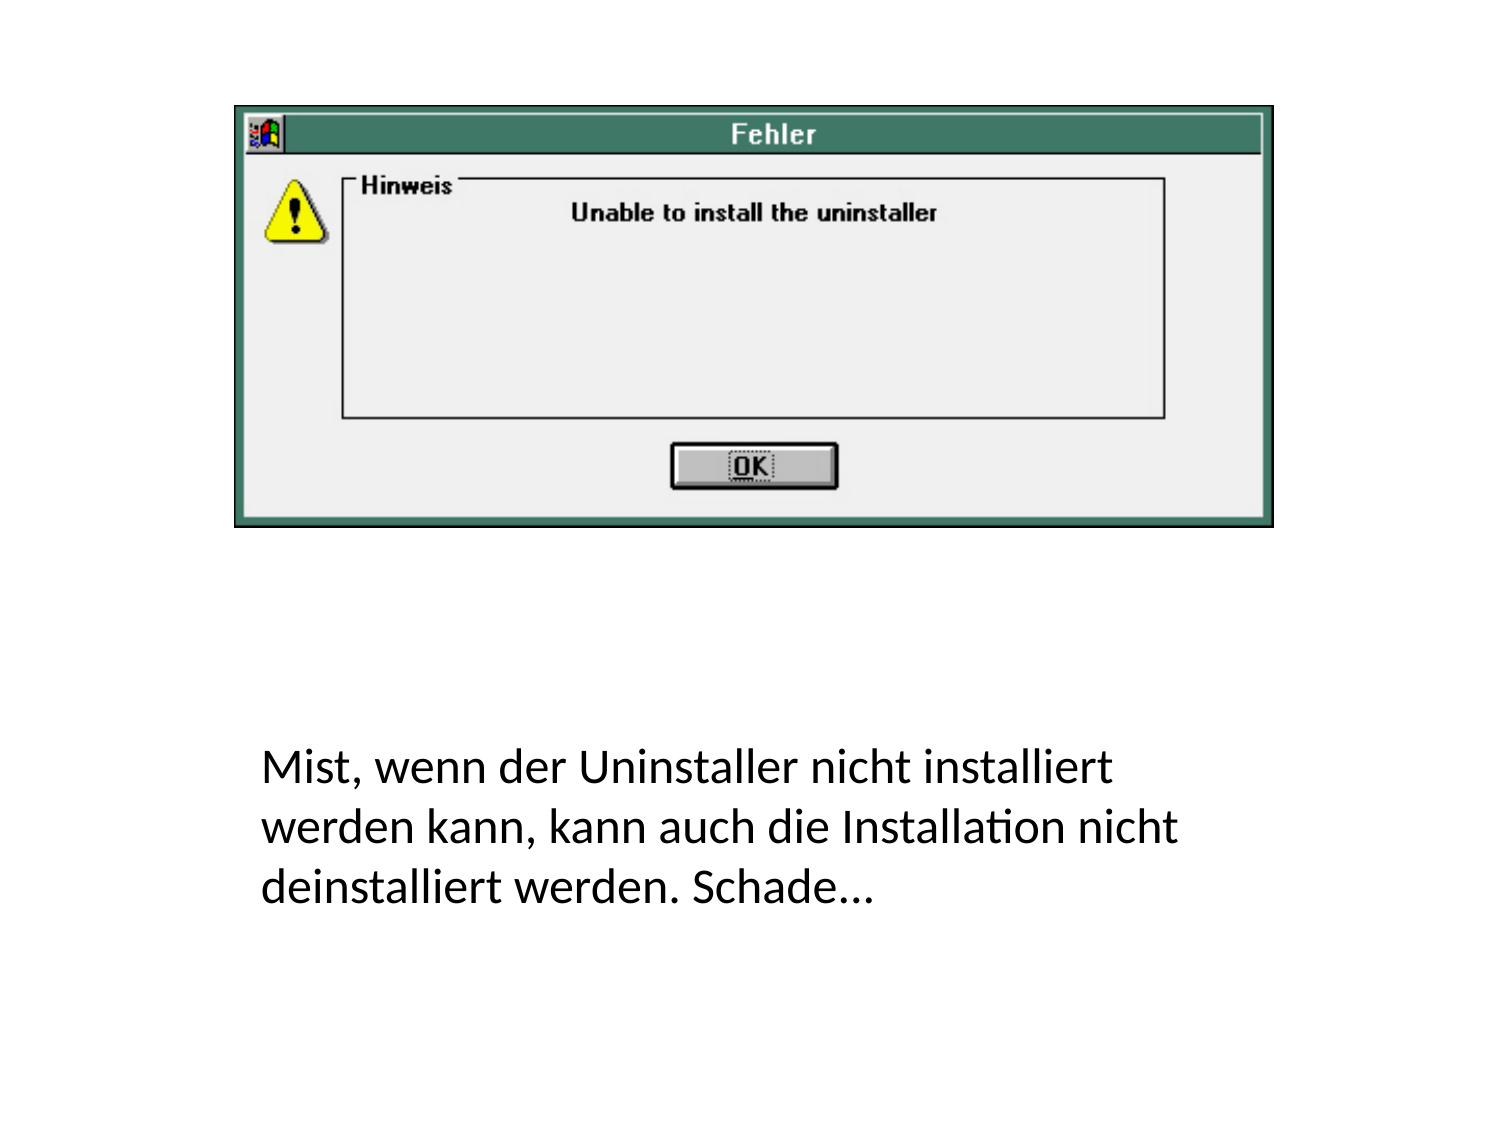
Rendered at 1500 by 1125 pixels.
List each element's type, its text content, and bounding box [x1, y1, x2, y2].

picture [234, 105, 1274, 528]
text_box Mist, wenn der Uninstaller nicht installiert werden kann, kann auch die Installation nicht deinstalliert werden. Schade... [246, 726, 1254, 922]
